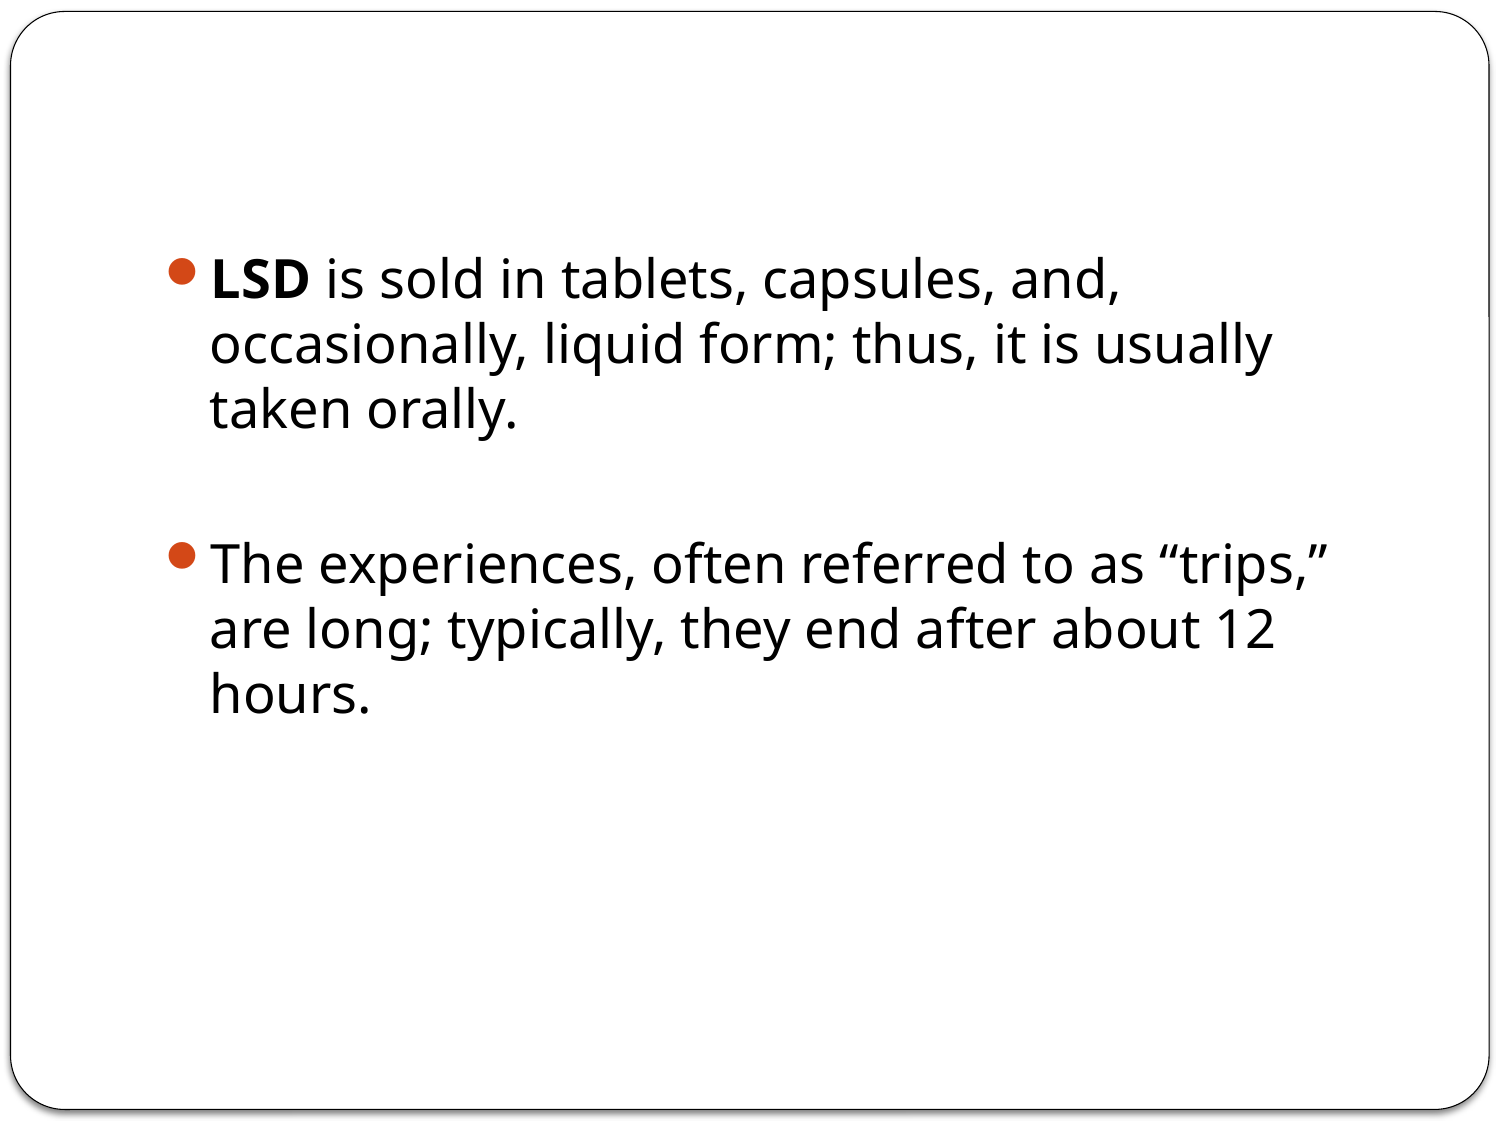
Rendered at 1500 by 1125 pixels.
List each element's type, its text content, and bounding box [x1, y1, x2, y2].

list LSD is sold in tablets, capsules, and, occasionally, liquid form; thus, it is usually taken orally. The experiences, often referred to as “trips,” are long; typically, they end after about 12 hours. [150, 237, 1425, 988]
